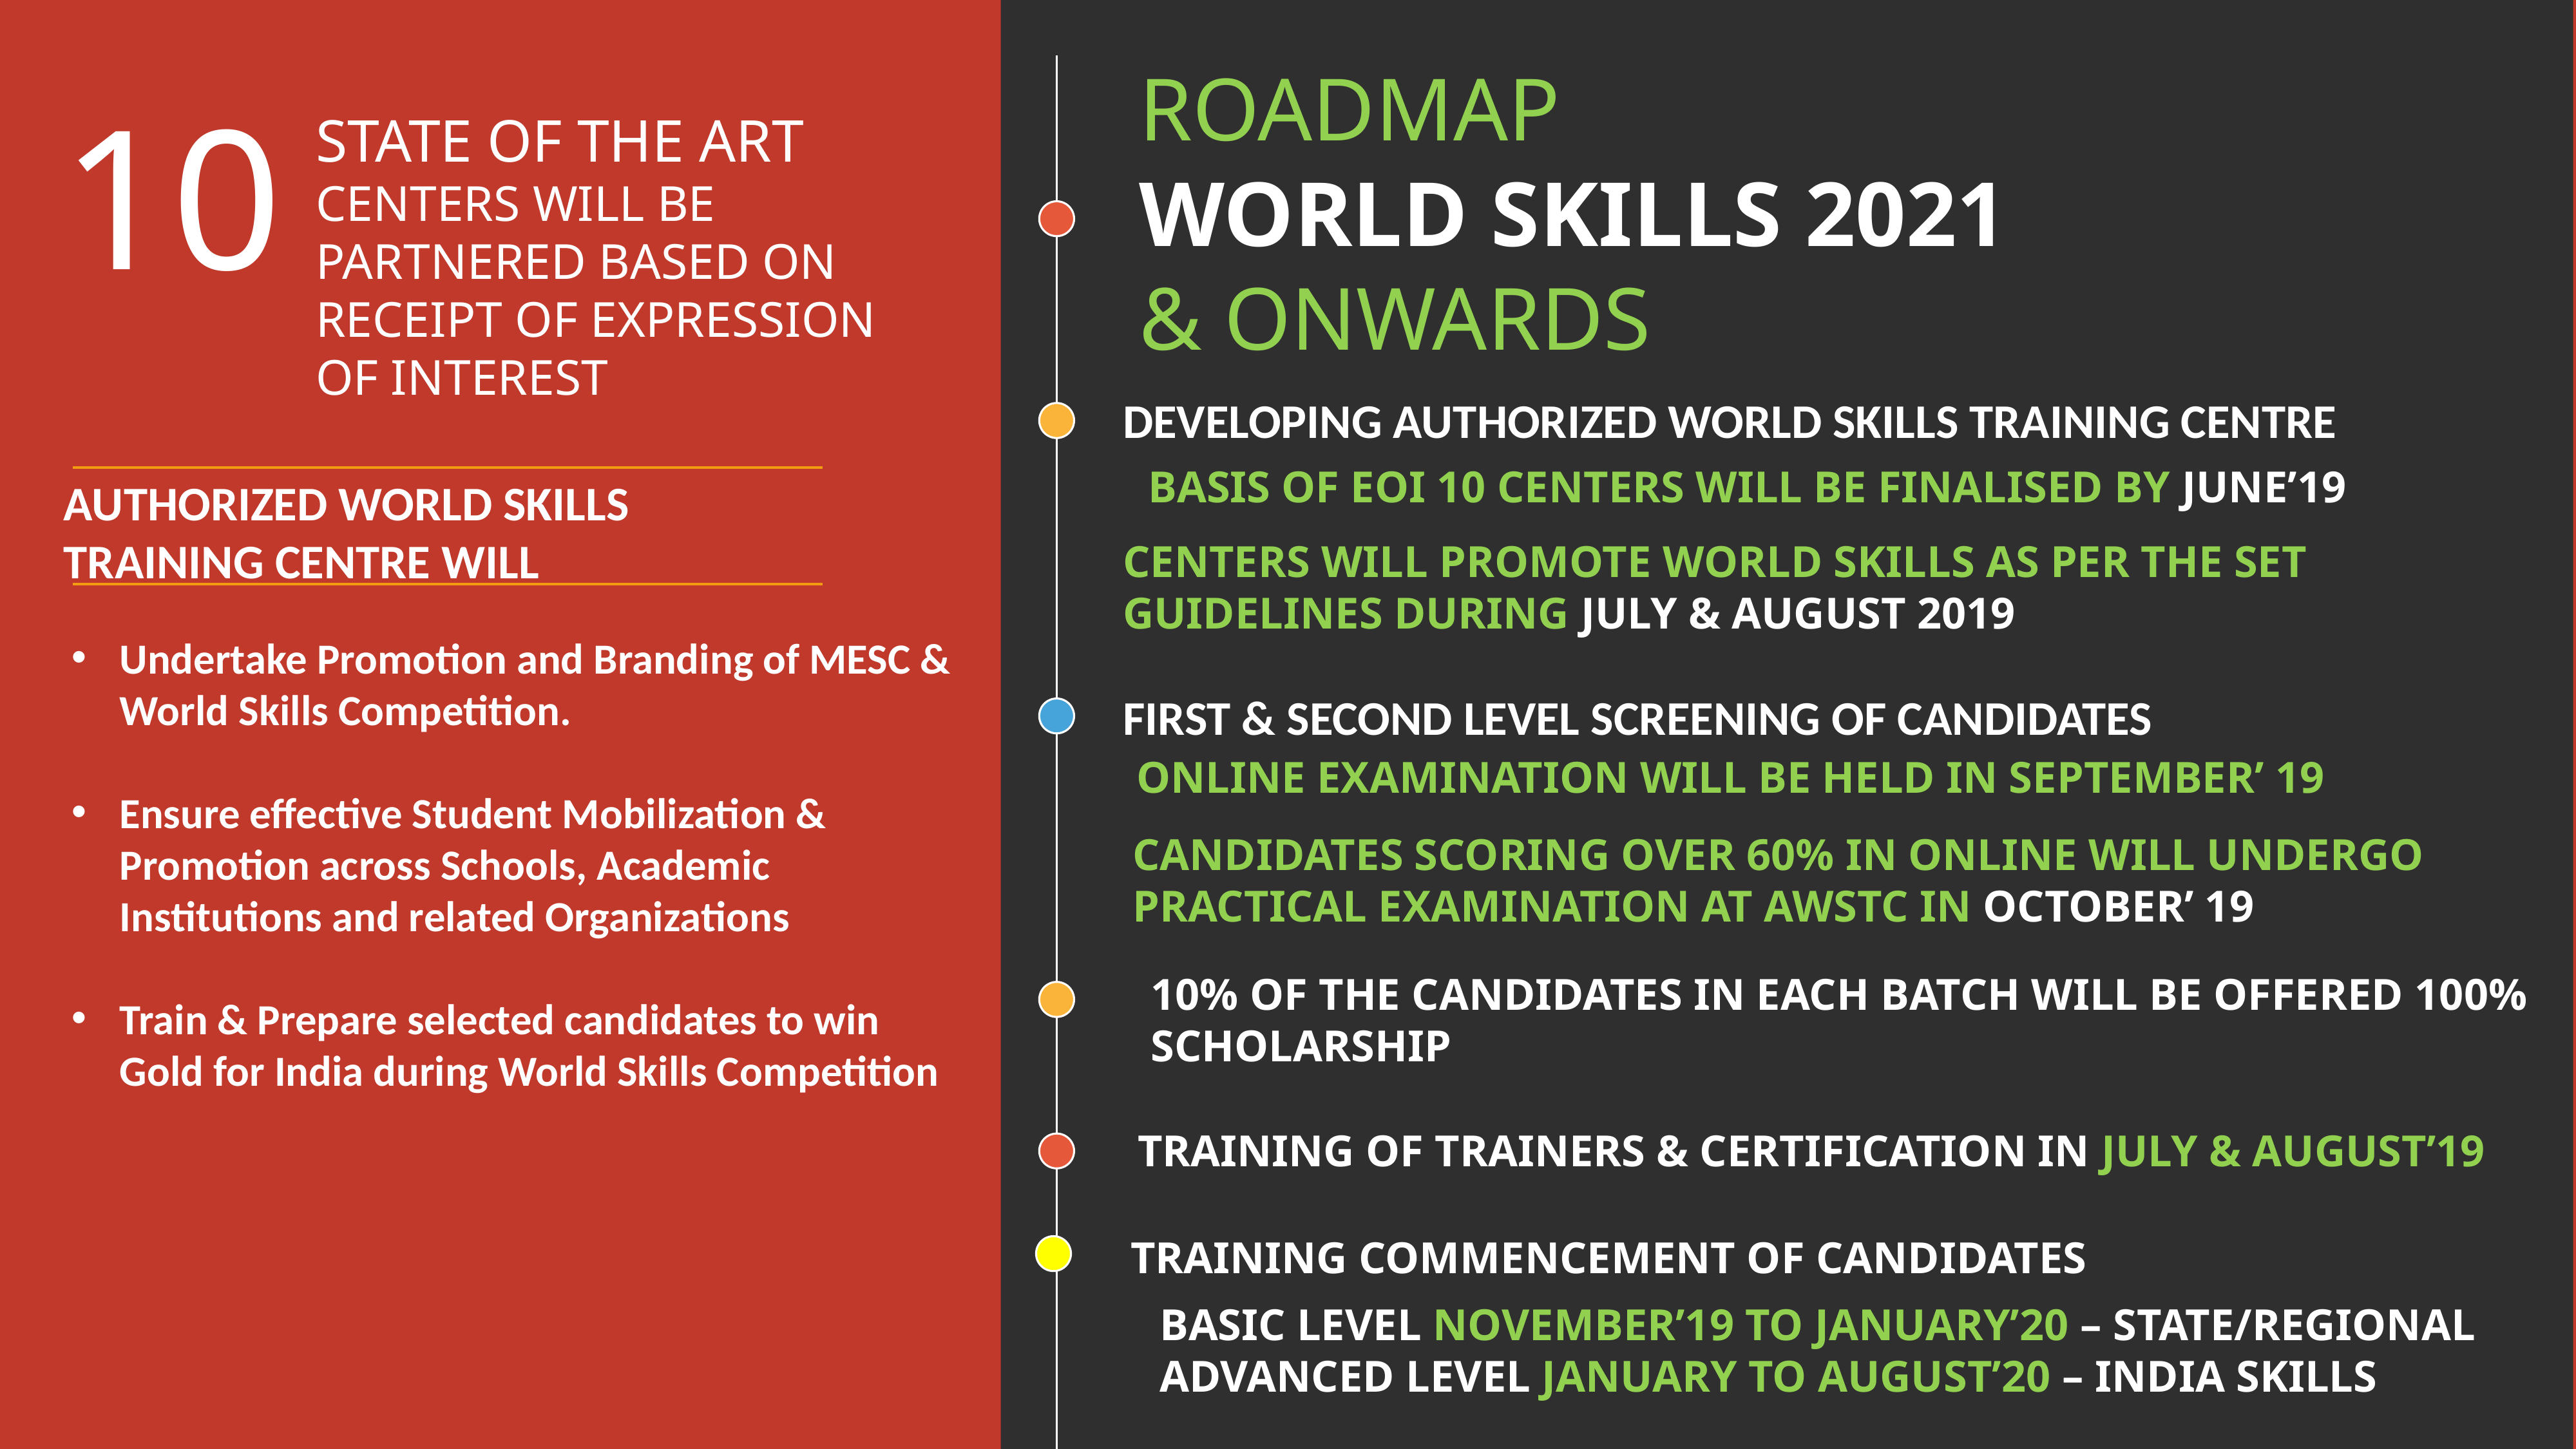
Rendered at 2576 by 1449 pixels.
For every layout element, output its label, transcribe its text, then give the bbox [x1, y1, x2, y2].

text_box BASIS OF EOI 10 CENTERS WILL BE FINALISED BY JUNE’19 [1138, 455, 2356, 516]
text_box CANDIDATES SCORING OVER 60% IN ONLINE WILL UNDERGO PRACTICAL EXAMINATION AT AWSTC IN OCTOBER’ 19 [1123, 822, 2435, 936]
text_box [1057, 200, 1075, 237]
text_box [1038, 1133, 1056, 1170]
text_box DEVELOPING AUTHORIZED WORLD SKILLS TRAINING CENTRE [1113, 385, 2503, 453]
text_box [1035, 1235, 1056, 1272]
text_box BASIC LEVEL NOVEMBER’19 TO JANUARY’20 – STATE/REGIONAL ADVANCED LEVEL JANUARY TO AUGUST’20 – INDIA SKILLS [1150, 1292, 2486, 1405]
text_box [1057, 697, 1075, 734]
text_box [0, 0, 1002, 1449]
text_box AUTHORIZED WORLD SKILLS TRAINING CENTRE WILL [54, 467, 773, 593]
text_box 10% OF THE CANDIDATES IN EACH BATCH WILL BE OFFERED 100% SCHOLARSHIP [1141, 962, 2539, 1075]
text_box [1057, 402, 1075, 439]
text_box FIRST & SECOND LEVEL SCREENING OF CANDIDATES [1113, 682, 2503, 750]
text_box STATE OF THE ART CENTERS WILL BE PARTNERED BASED ON RECEIPT OF EXPRESSION OF INTEREST [306, 99, 907, 410]
text_box [1057, 1133, 1075, 1170]
text_box [1038, 402, 1056, 439]
text_box 10 [35, 90, 363, 437]
text_box [1002, 0, 2573, 1449]
text_box ONLINE EXAMINATION WILL BE HELD IN SEPTEMBER’ 19 [1127, 745, 2347, 807]
text_box TRAINING OF TRAINERS & CERTIFICATION IN JULY & AUGUST’19 [1128, 1119, 2495, 1180]
text_box [2573, 0, 2576, 1449]
text_box Undertake Promotion and Branding of MESC & World Skills Competition. Ensure effective Student Mobilization & Promotion across Schools, Academic Institutions and related Organizations Train & Prepare selected candidates to win Gold for India during World Skills Competition [45, 618, 992, 1159]
text_box [1038, 697, 1056, 734]
text_box [1038, 981, 1056, 1018]
text_box ROADMAP WORLD SKILLS 2021 & ONWARDS [1113, 41, 2459, 380]
text_box [1057, 1236, 1072, 1272]
text_box CENTERS WILL PROMOTE WORLD SKILLS AS PER THE SET GUIDELINES DURING JULY & AUGUST 2019 [1113, 529, 2459, 643]
text_box TRAINING COMMENCEMENT OF CANDIDATES [1121, 1226, 2097, 1287]
text_box [1057, 981, 1075, 1018]
text_box [1038, 200, 1056, 237]
